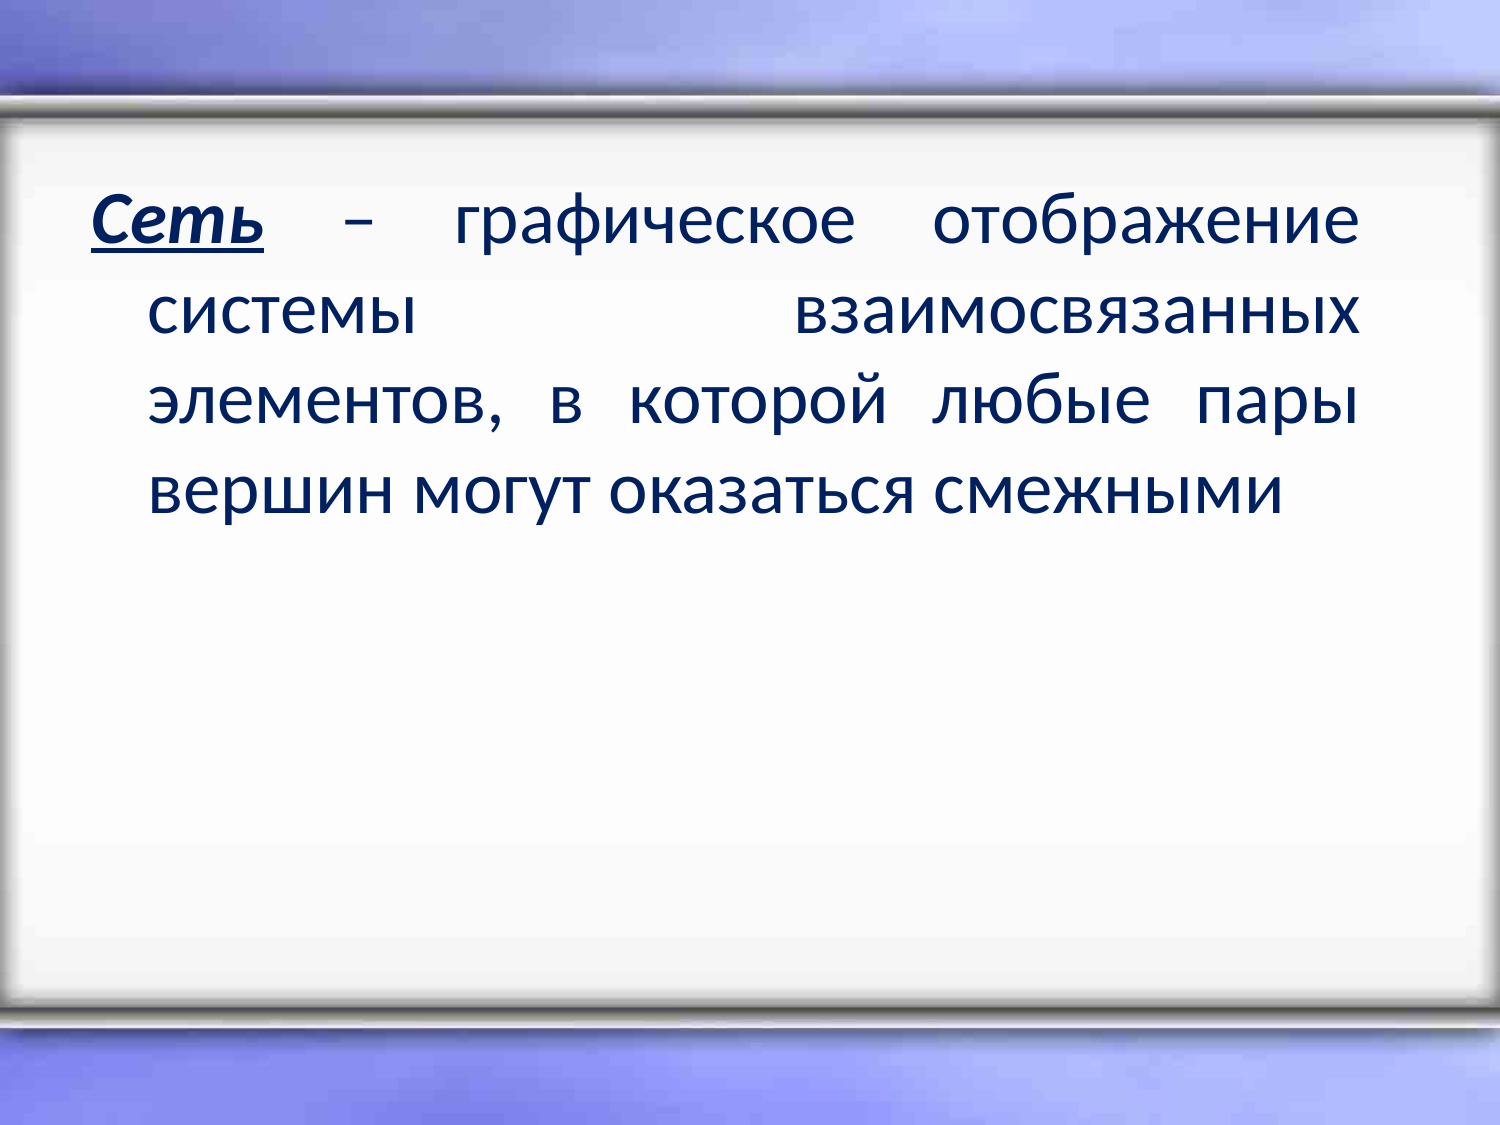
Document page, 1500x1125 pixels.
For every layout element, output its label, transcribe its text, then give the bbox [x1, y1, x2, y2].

text_box Сеть – графическое отображение системы взаимосвязанных элементов, в которой любые пары вершин могут оказаться смежными [76, 160, 1376, 536]
picture [0, 0, 1500, 1125]
